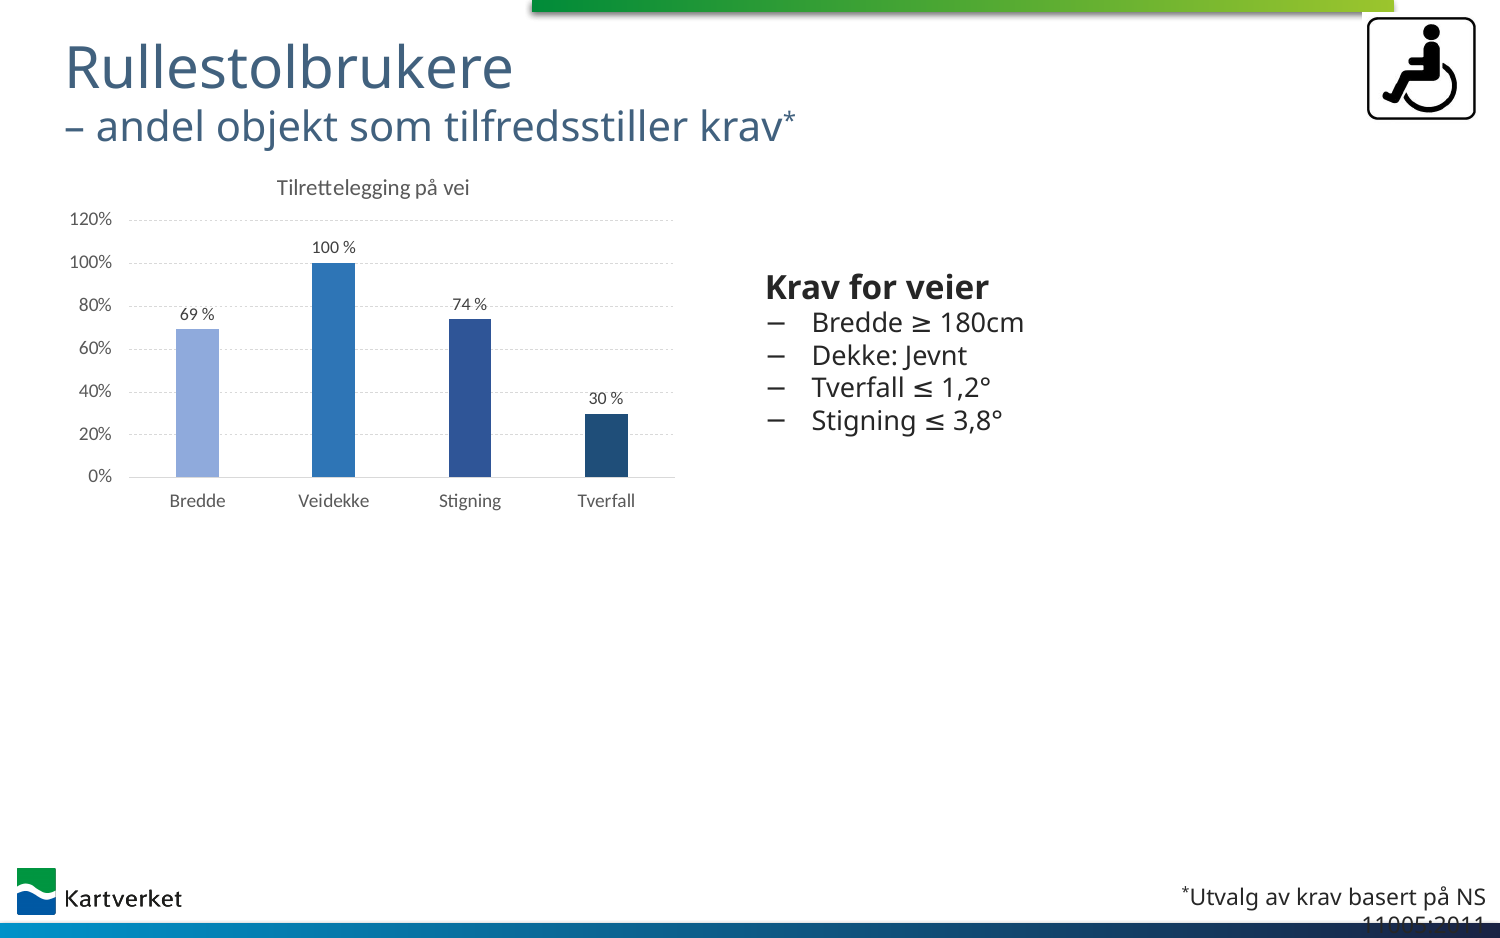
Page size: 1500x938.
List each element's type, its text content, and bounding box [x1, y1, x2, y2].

text_box Rullestolbrukere – andel objekt som tilfredsstiller krav* [49, 25, 1431, 158]
text_box *Utvalg av krav basert på NS 11005:2011 [1068, 873, 1500, 938]
picture [62, 166, 685, 519]
picture [1362, 12, 1481, 126]
text_box Krav for veier Bredde ≥ 180cm Dekke: Jevnt Tverfall ≤ 1,2° Stigning ≤ 3,8° [750, 258, 1234, 444]
